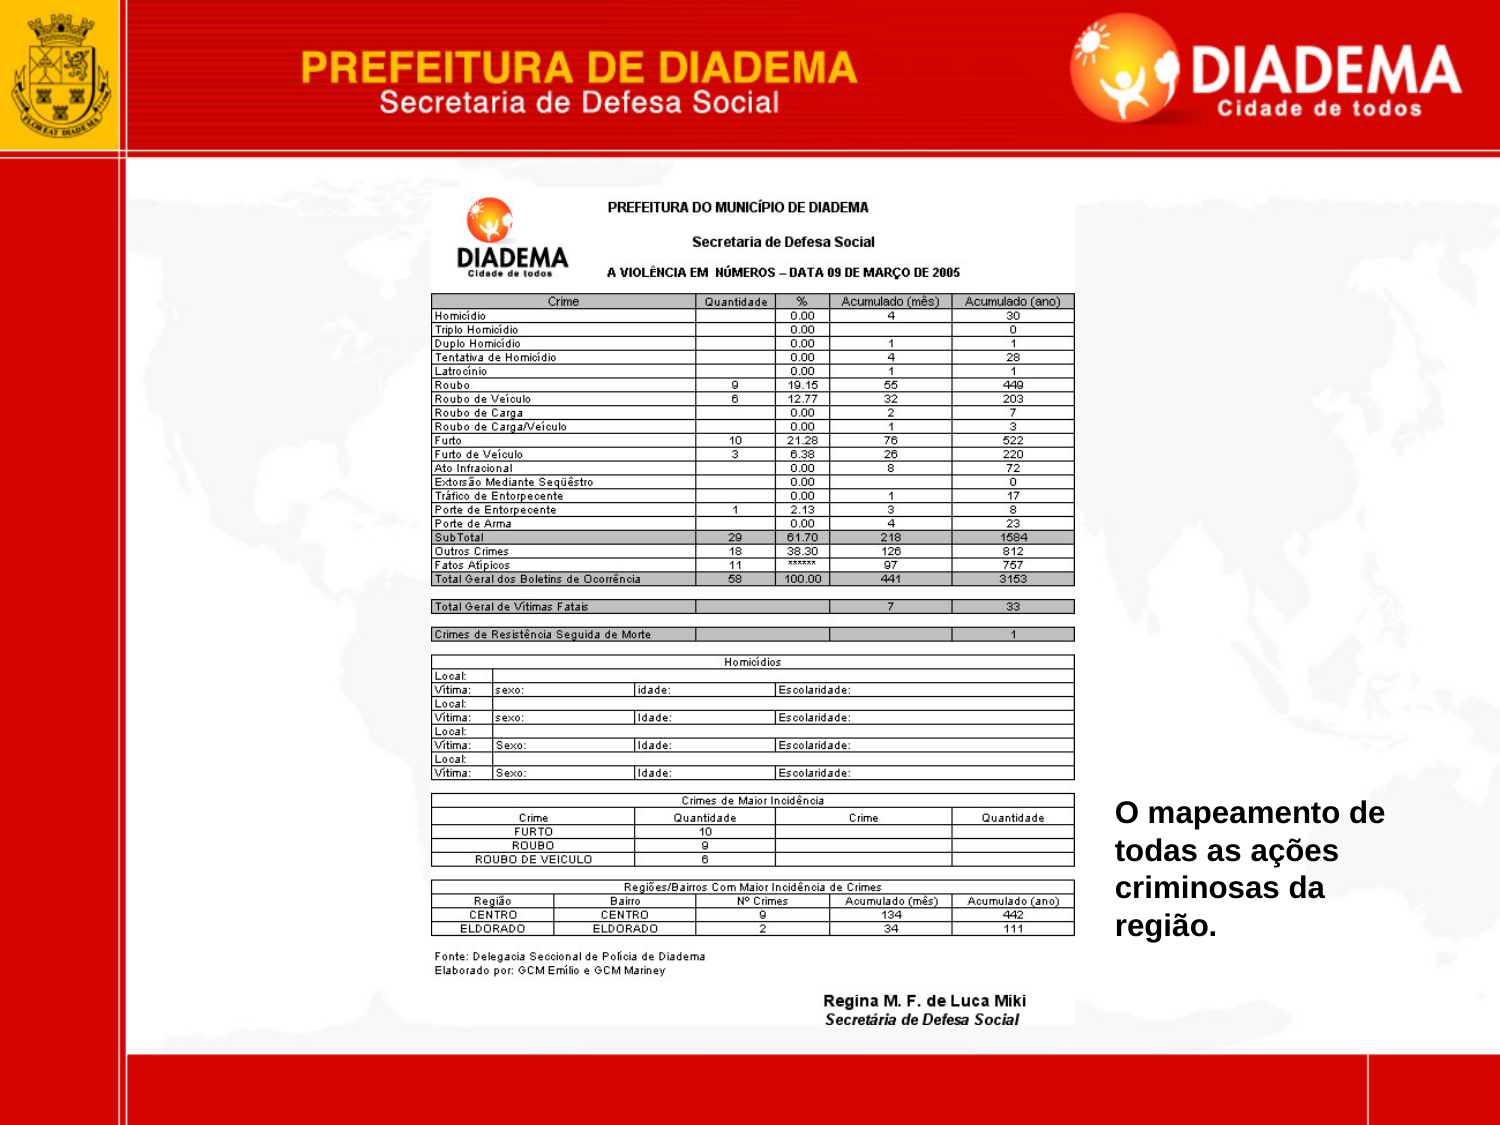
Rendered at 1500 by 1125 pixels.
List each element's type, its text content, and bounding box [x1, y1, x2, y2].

text_box O mapeamento de todas as ações criminosas da região. [1099, 785, 1413, 950]
picture [0, 0, 1500, 1125]
